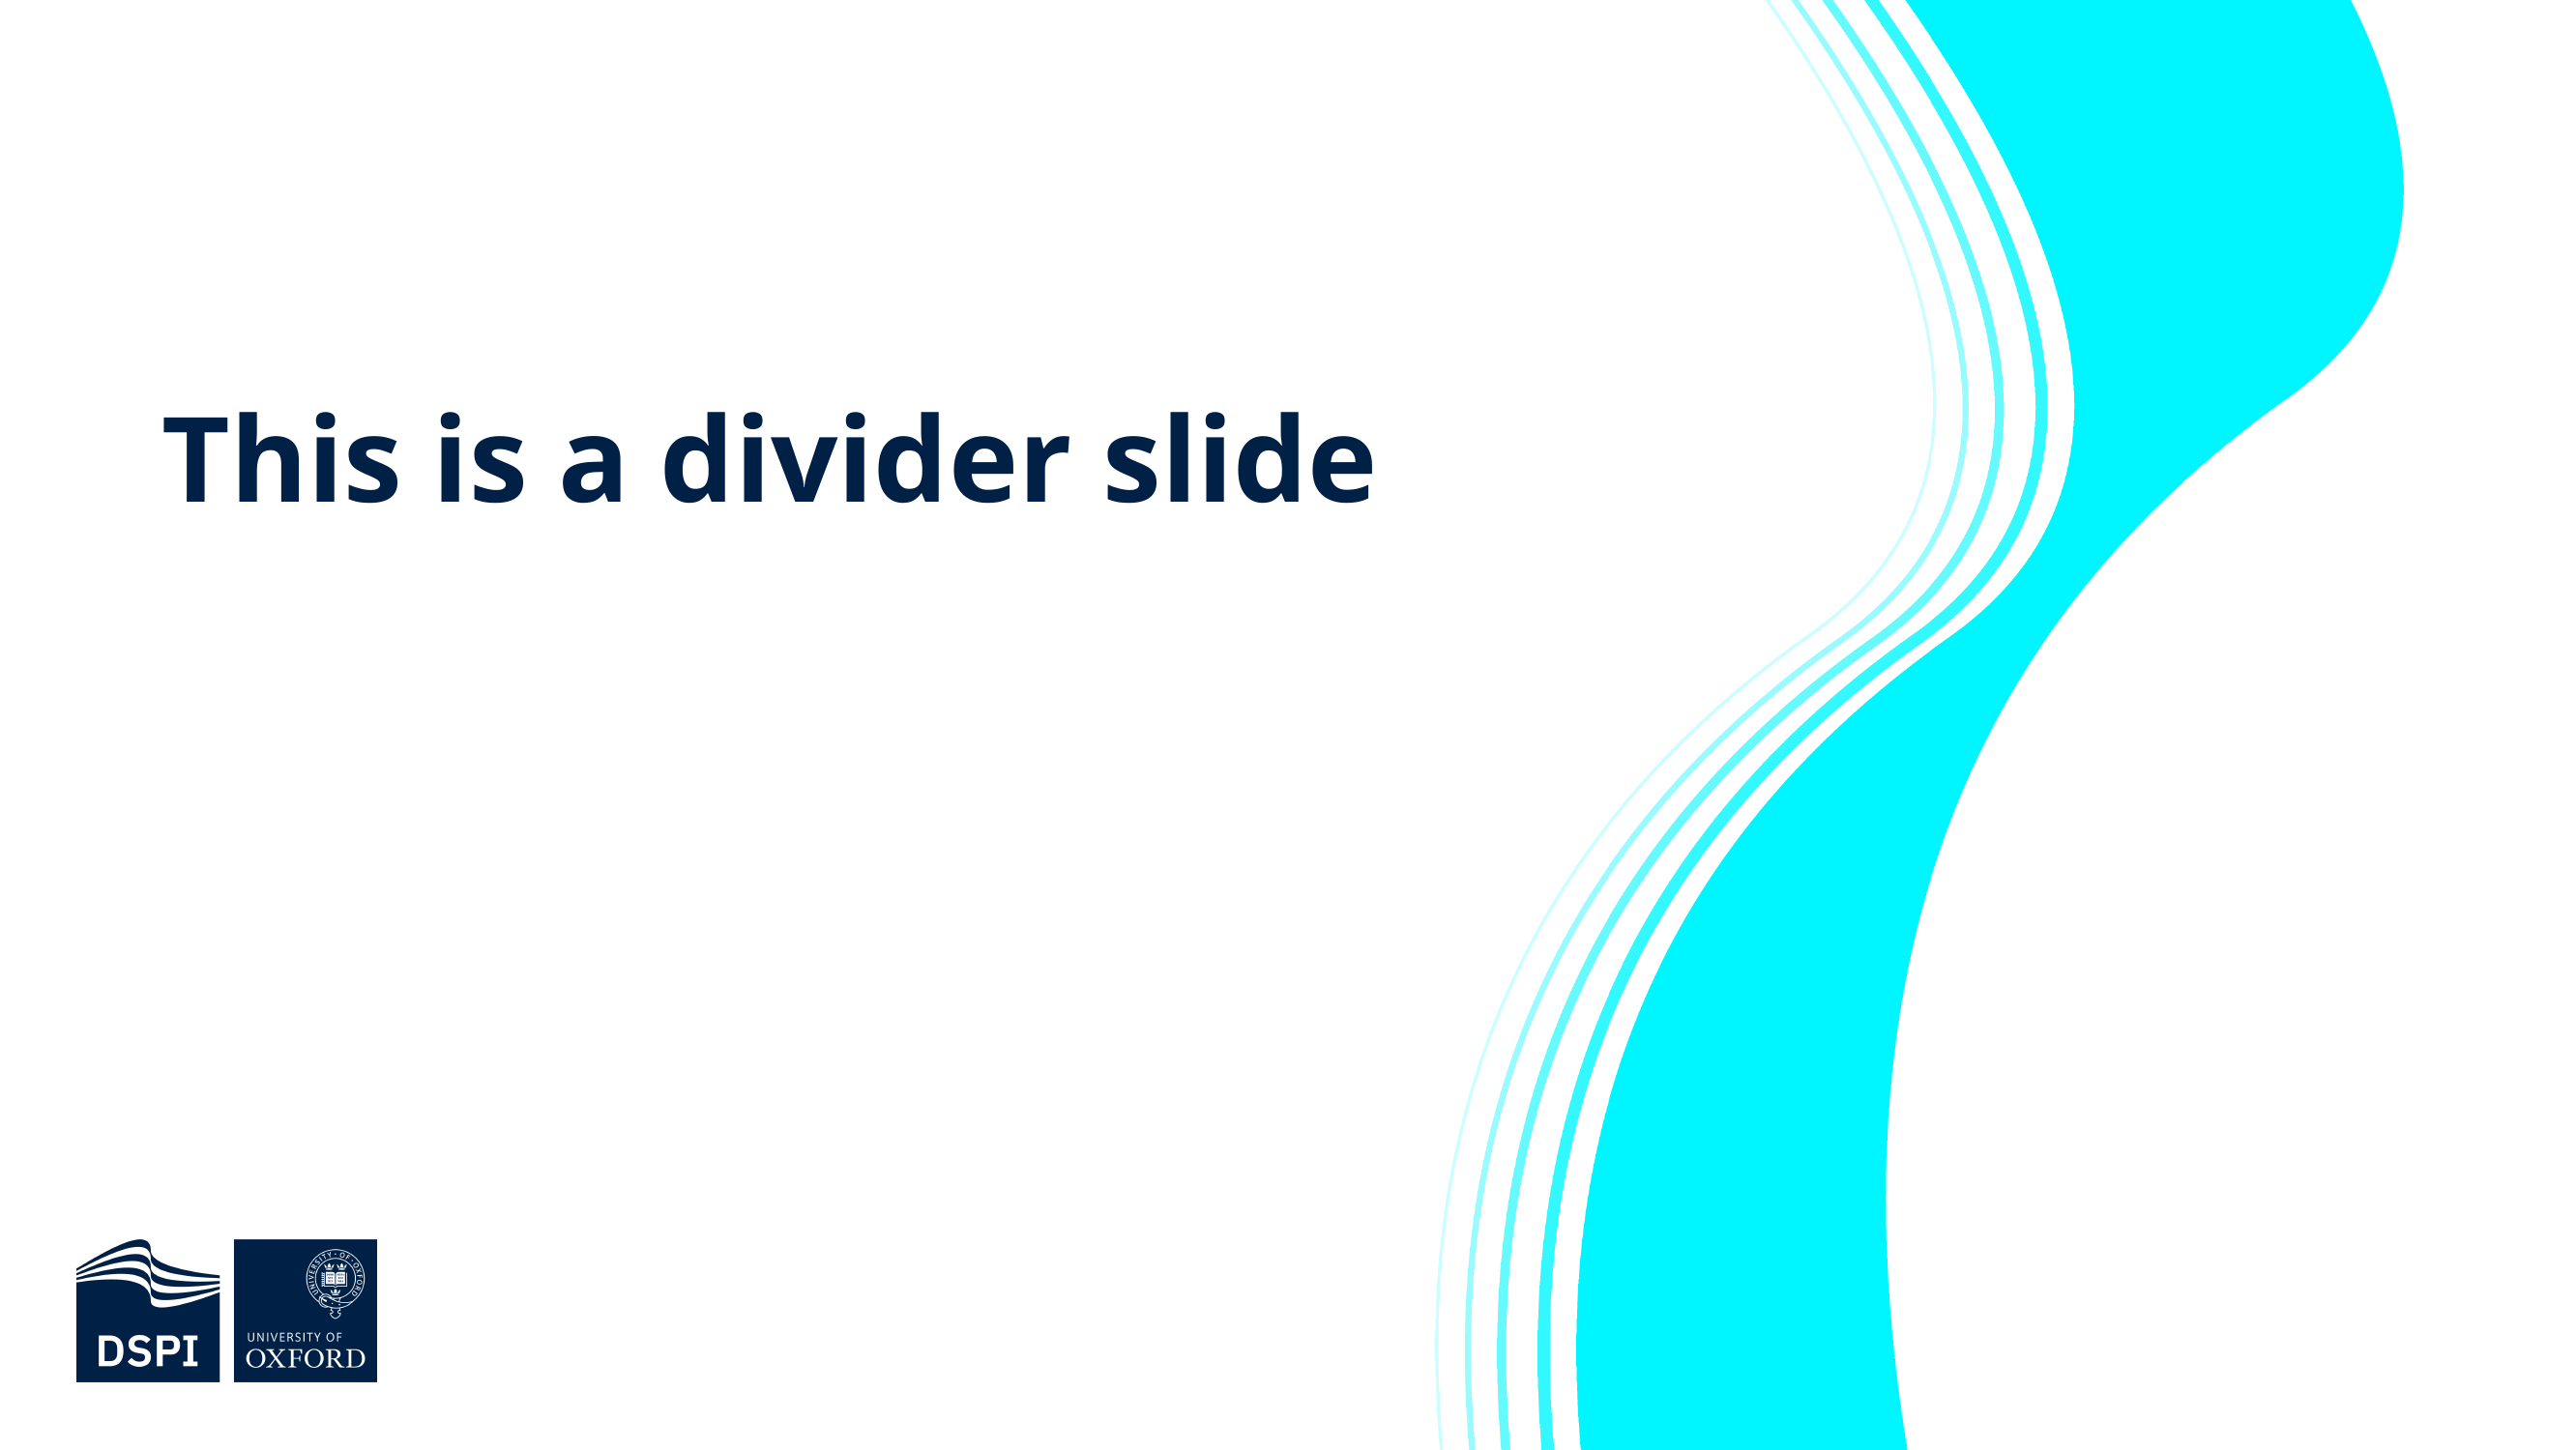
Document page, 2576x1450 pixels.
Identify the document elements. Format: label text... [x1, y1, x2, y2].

picture [0, 0, 2576, 1450]
title This is a divider slide [147, 393, 1449, 974]
